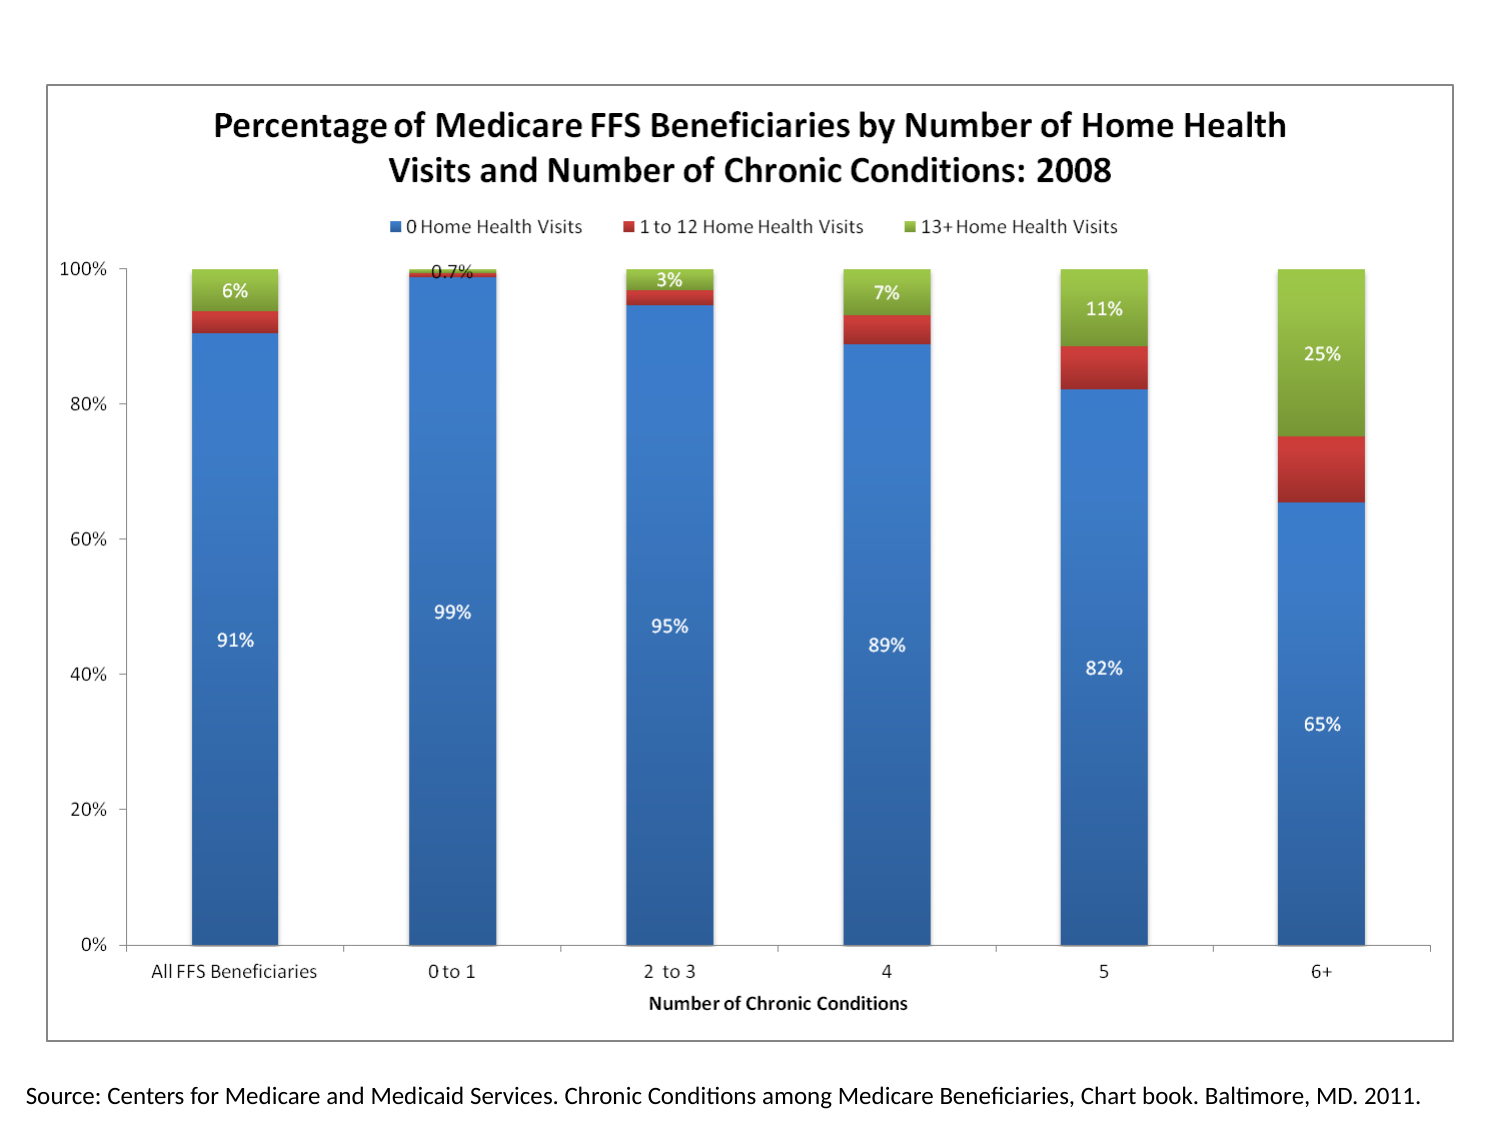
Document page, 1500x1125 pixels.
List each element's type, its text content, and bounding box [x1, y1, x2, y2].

picture [45, 83, 1455, 1043]
text_box Source: Centers for Medicare and Medicaid Services. Chronic Conditions among Medicare Beneficiaries, Chart book. Baltimore, MD. 2011. [0, 1065, 1450, 1125]
